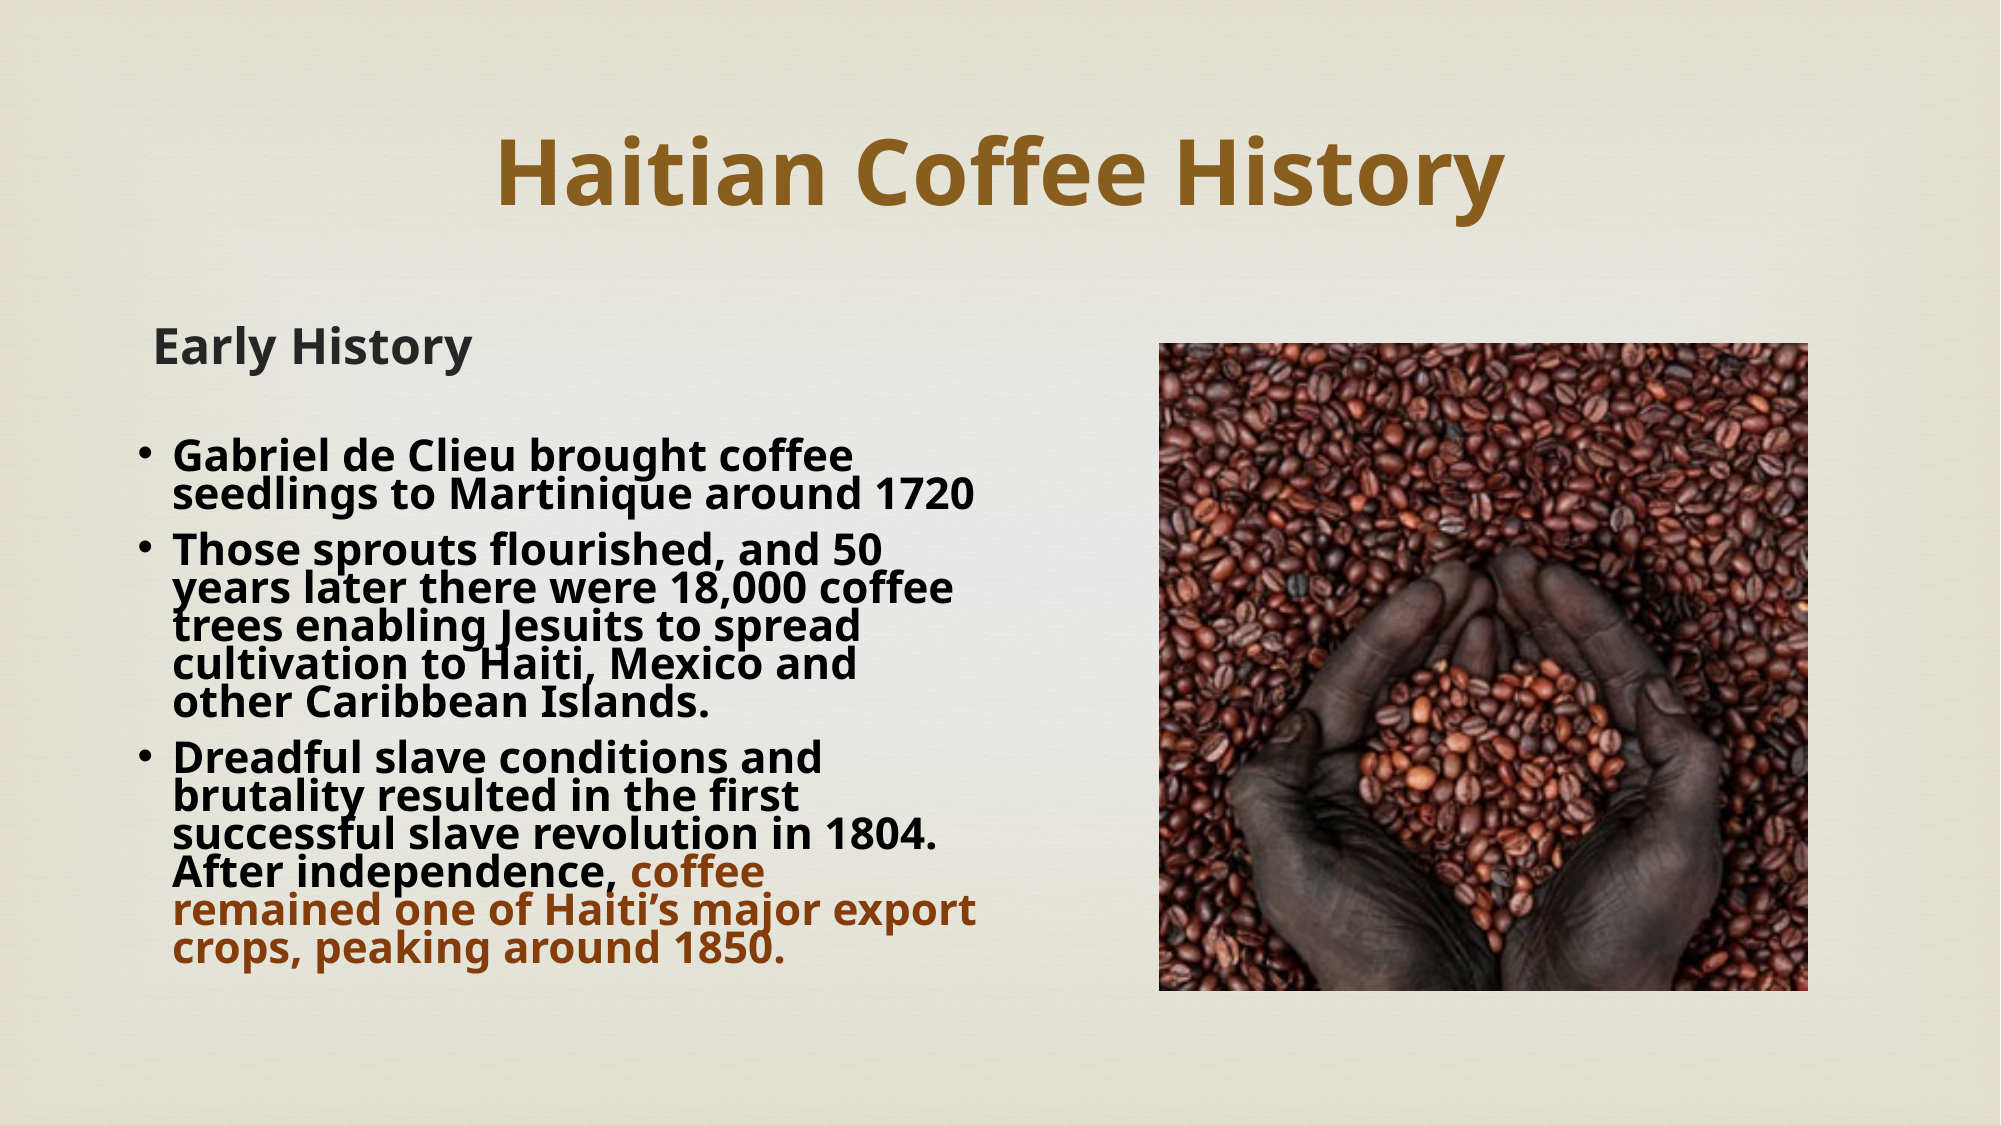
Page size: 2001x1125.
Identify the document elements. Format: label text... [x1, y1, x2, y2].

picture [1159, 342, 1809, 992]
list Early History [137, 246, 984, 367]
title Haitian Coffee History [137, 59, 1863, 278]
text_box Gabriel de Clieu brought coffee seedlings to Martinique around 1720 Those sprouts flourished, and 50 years later there were 18,000 coffee trees enabling Jesuits to spread cultivation to Haiti, Mexico and other Caribbean Islands. Dreadful slave conditions and brutality resulted in the first successful slave revolution in 1804. After independence, coffee remained one of Haiti’s major export crops, peaking around 1850. [137, 367, 984, 1016]
